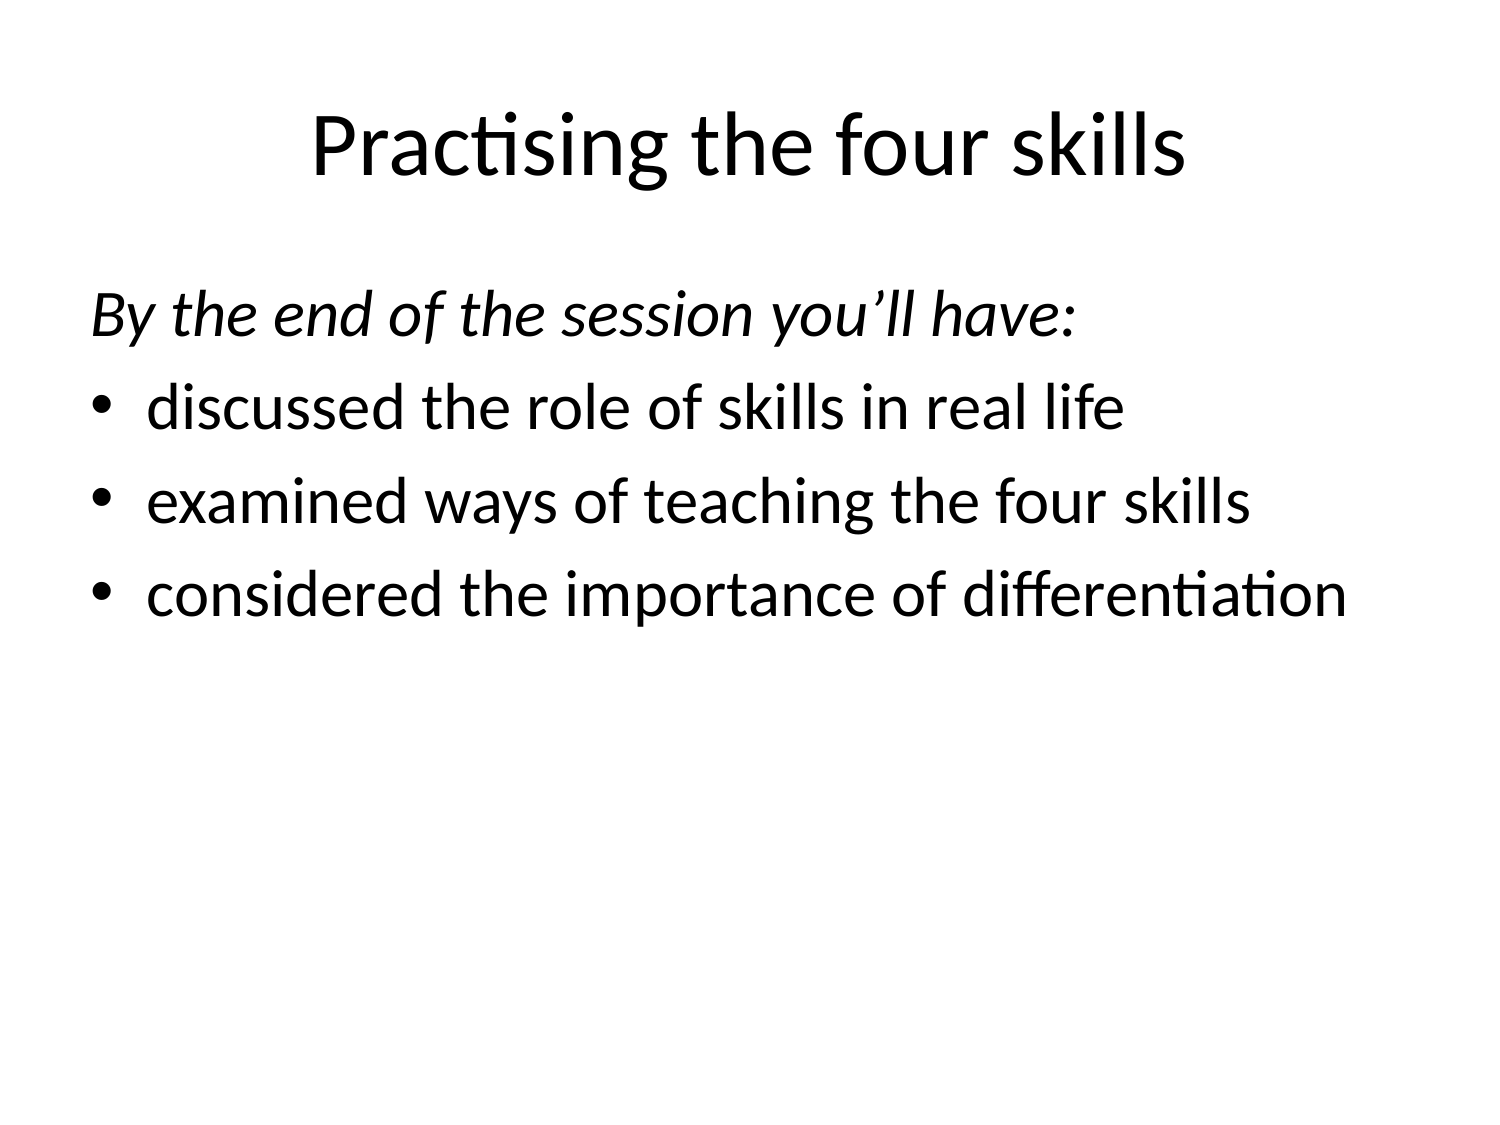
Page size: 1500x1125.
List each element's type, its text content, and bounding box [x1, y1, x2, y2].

title Practising the four skills [75, 45, 1425, 233]
list By the end of the session you’ll have: discussed the role of skills in real life examined ways of teaching the four skills considered the importance of differentiation [75, 262, 1425, 1005]
